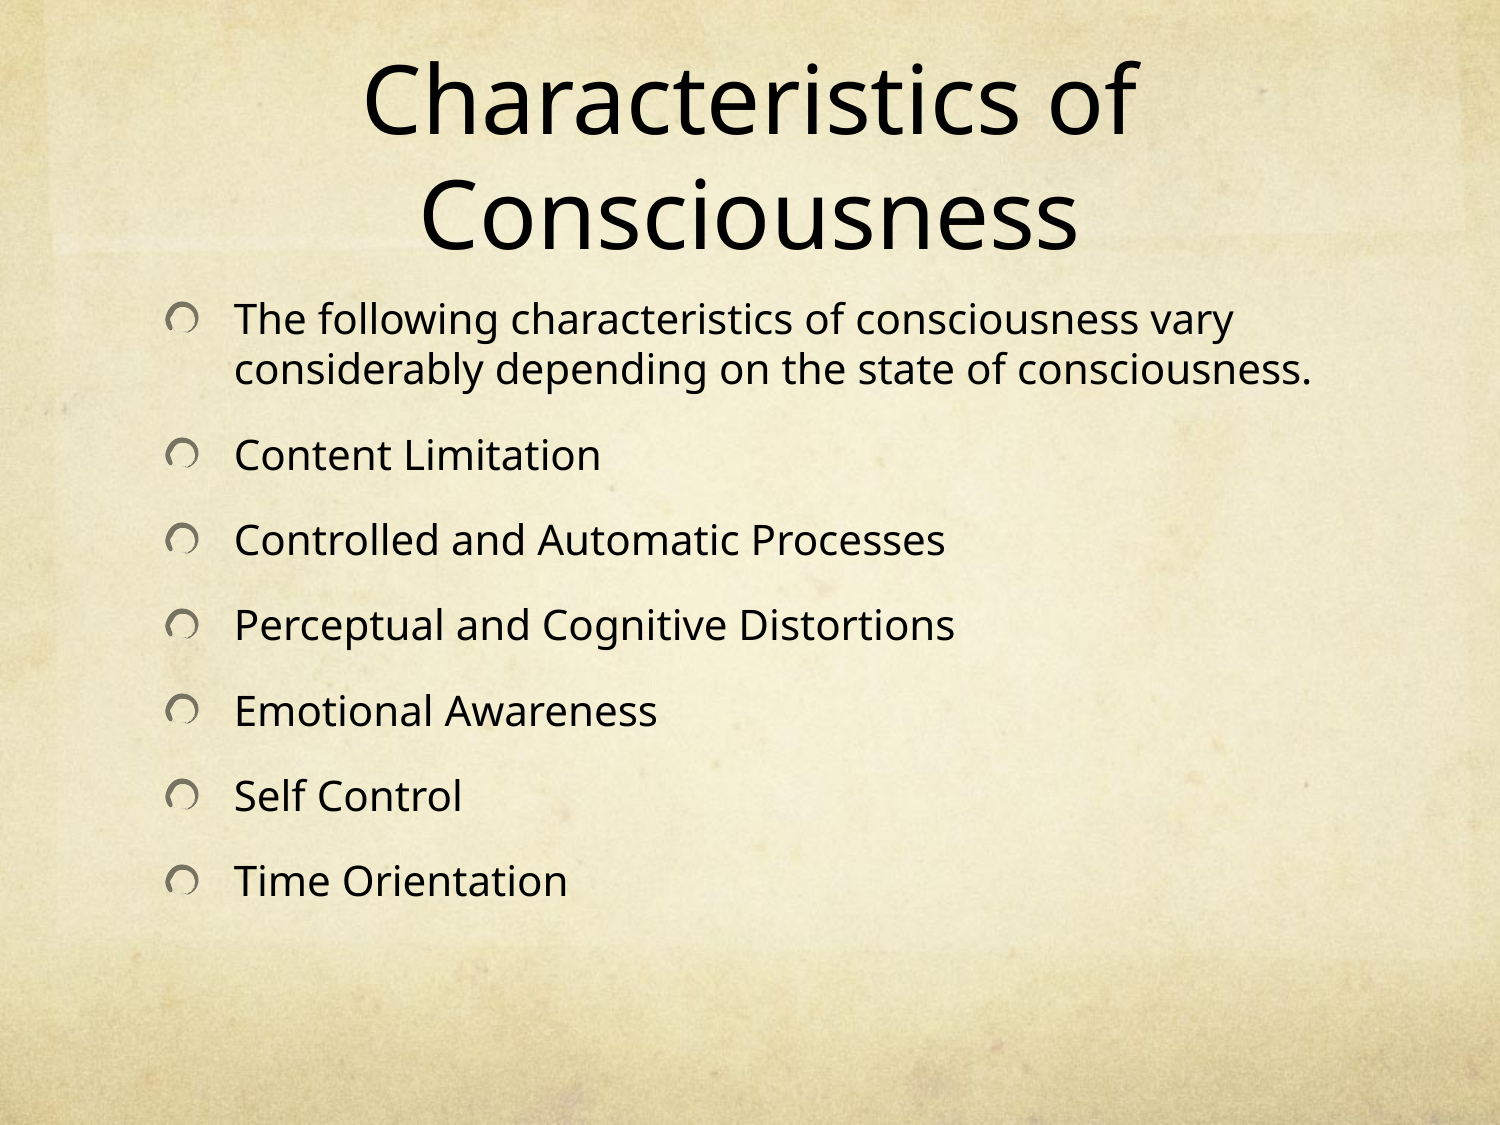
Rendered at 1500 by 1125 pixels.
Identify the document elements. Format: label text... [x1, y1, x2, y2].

title Characteristics of Consciousness [150, 82, 1350, 225]
list The following characteristics of consciousness vary considerably depending on the state of consciousness. Content Limitation Controlled and Automatic Processes Perceptual and Cognitive Distortions Emotional Awareness Self Control Time Orientation [150, 284, 1350, 950]
picture [0, 0, 1500, 1125]
